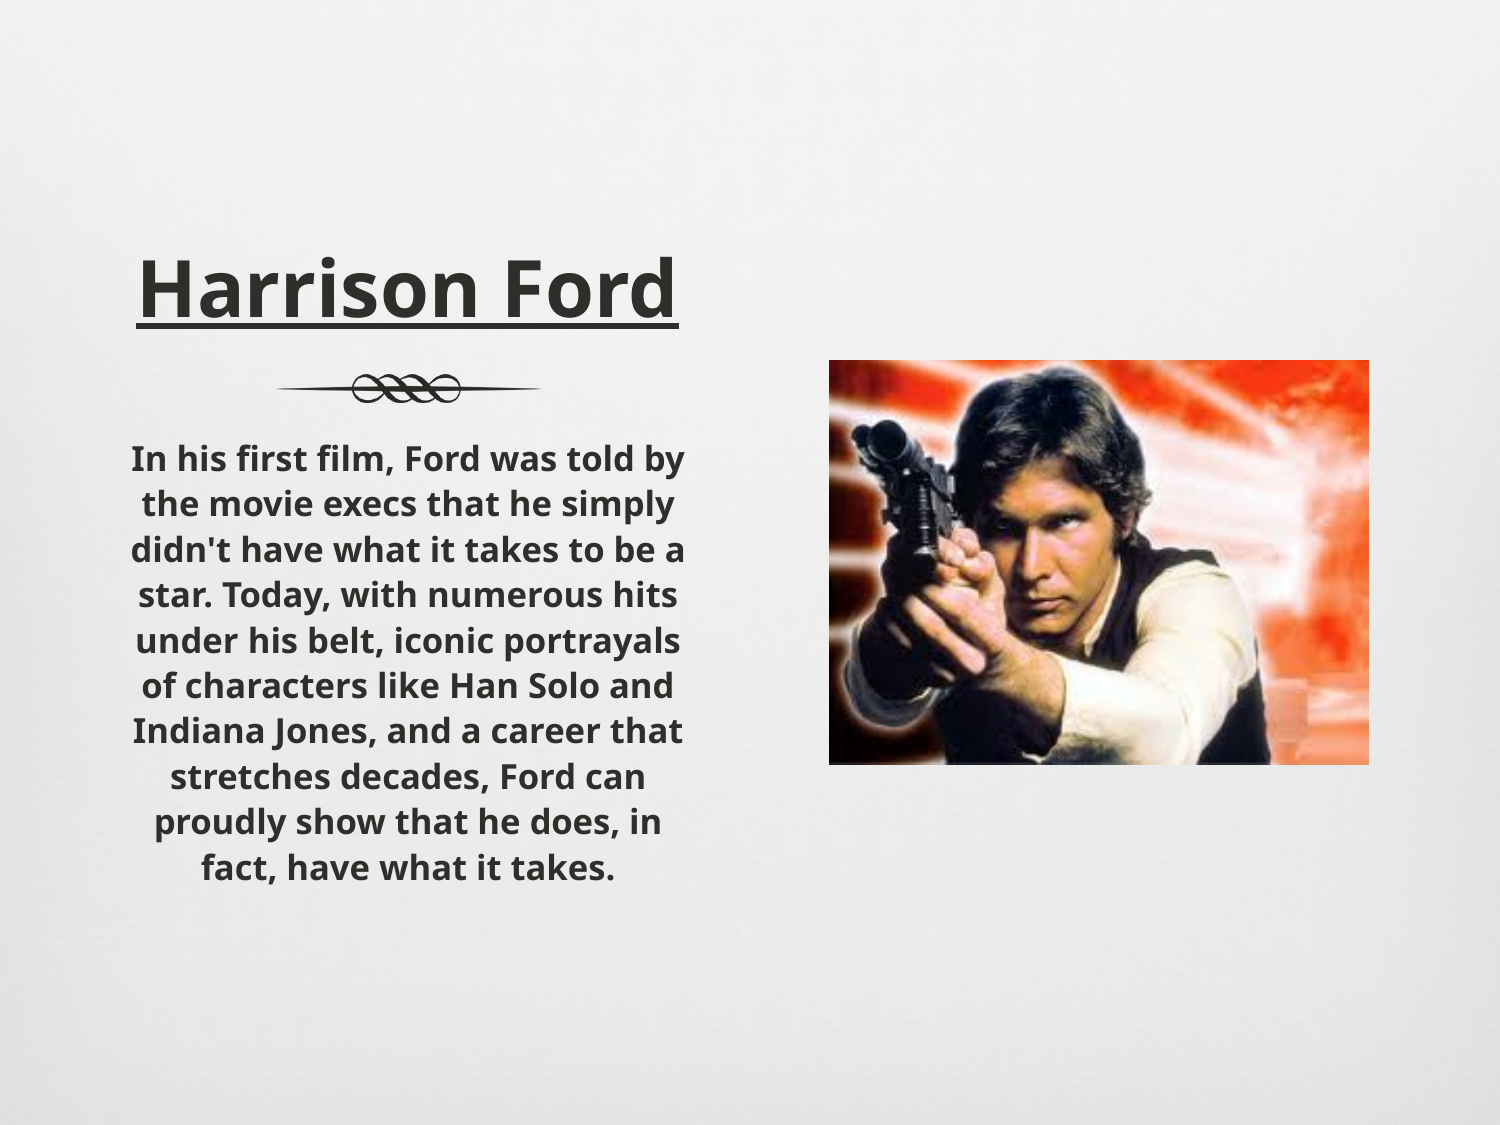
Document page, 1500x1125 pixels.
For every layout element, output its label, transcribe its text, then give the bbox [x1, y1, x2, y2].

title Harrison Ford [108, 149, 709, 341]
picture [828, 359, 1370, 766]
picture [273, 374, 544, 403]
list In his first film, Ford was told by the movie execs that he simply didn't have what it takes to be a star. Today, with numerous hits under his belt, iconic portrayals of characters like Han Solo and Indiana Jones, and a career that stretches decades, Ford can proudly show that he does, in fact, have what it takes. [108, 425, 709, 900]
